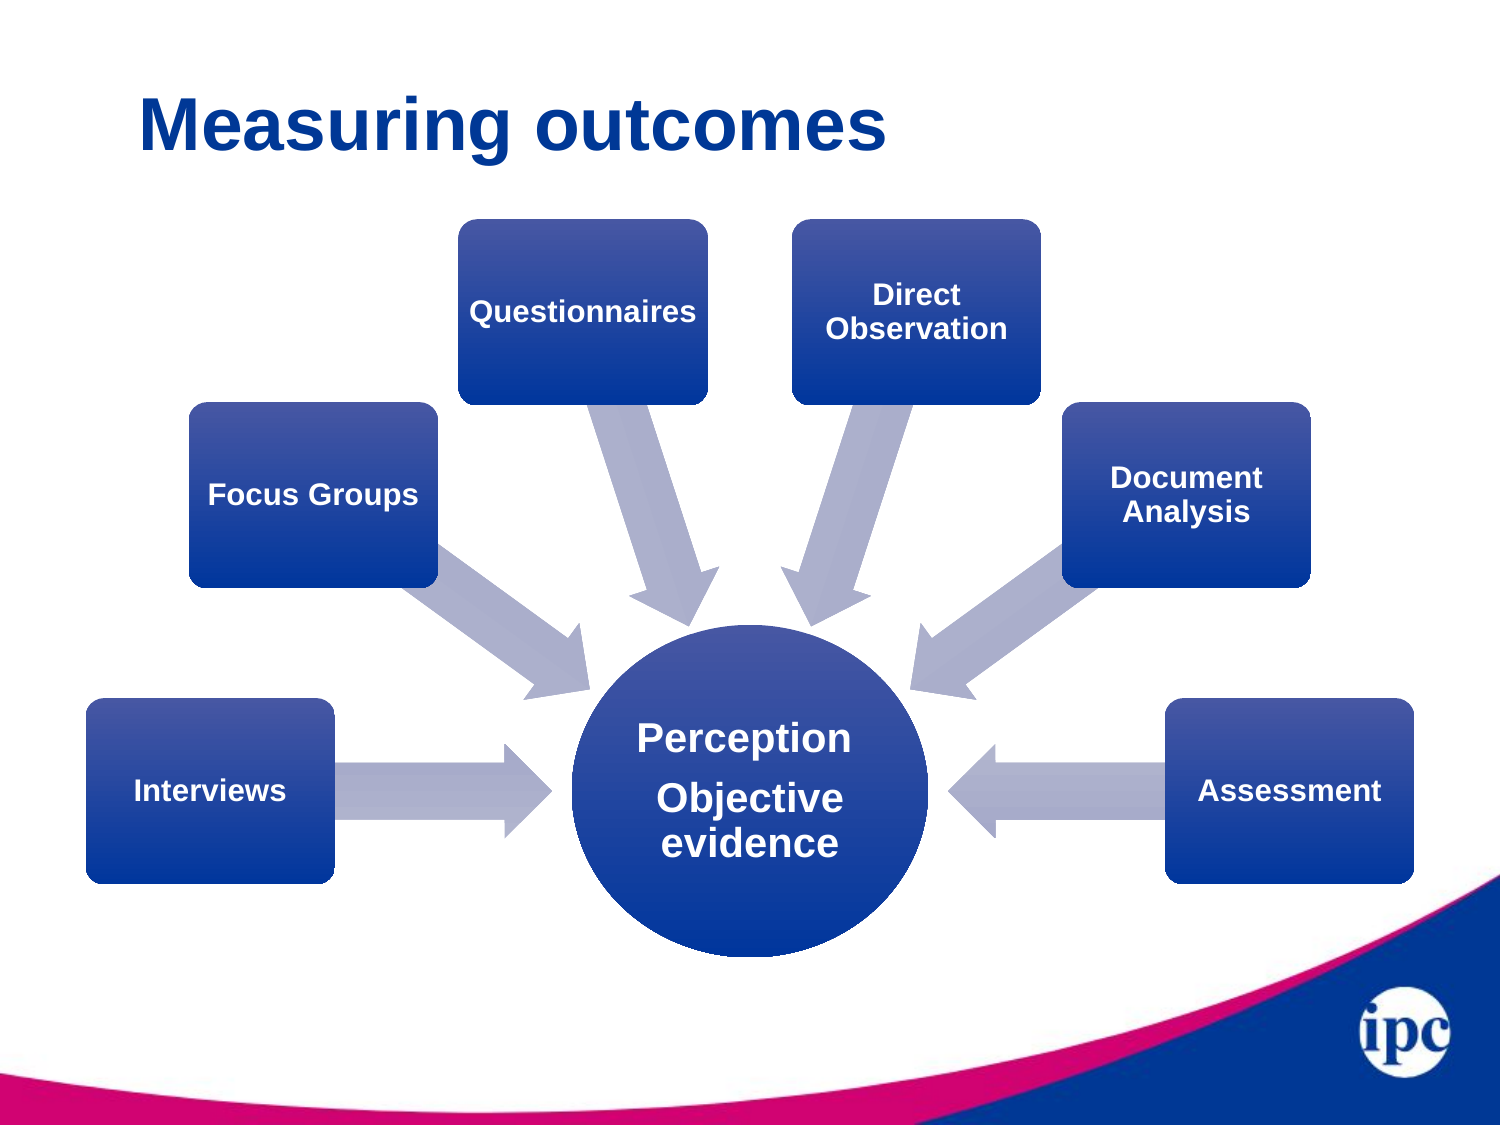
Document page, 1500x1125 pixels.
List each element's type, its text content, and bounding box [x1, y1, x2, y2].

picture [0, 0, 1500, 1125]
title Measuring outcomes [123, 78, 1376, 176]
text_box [85, 219, 1415, 958]
